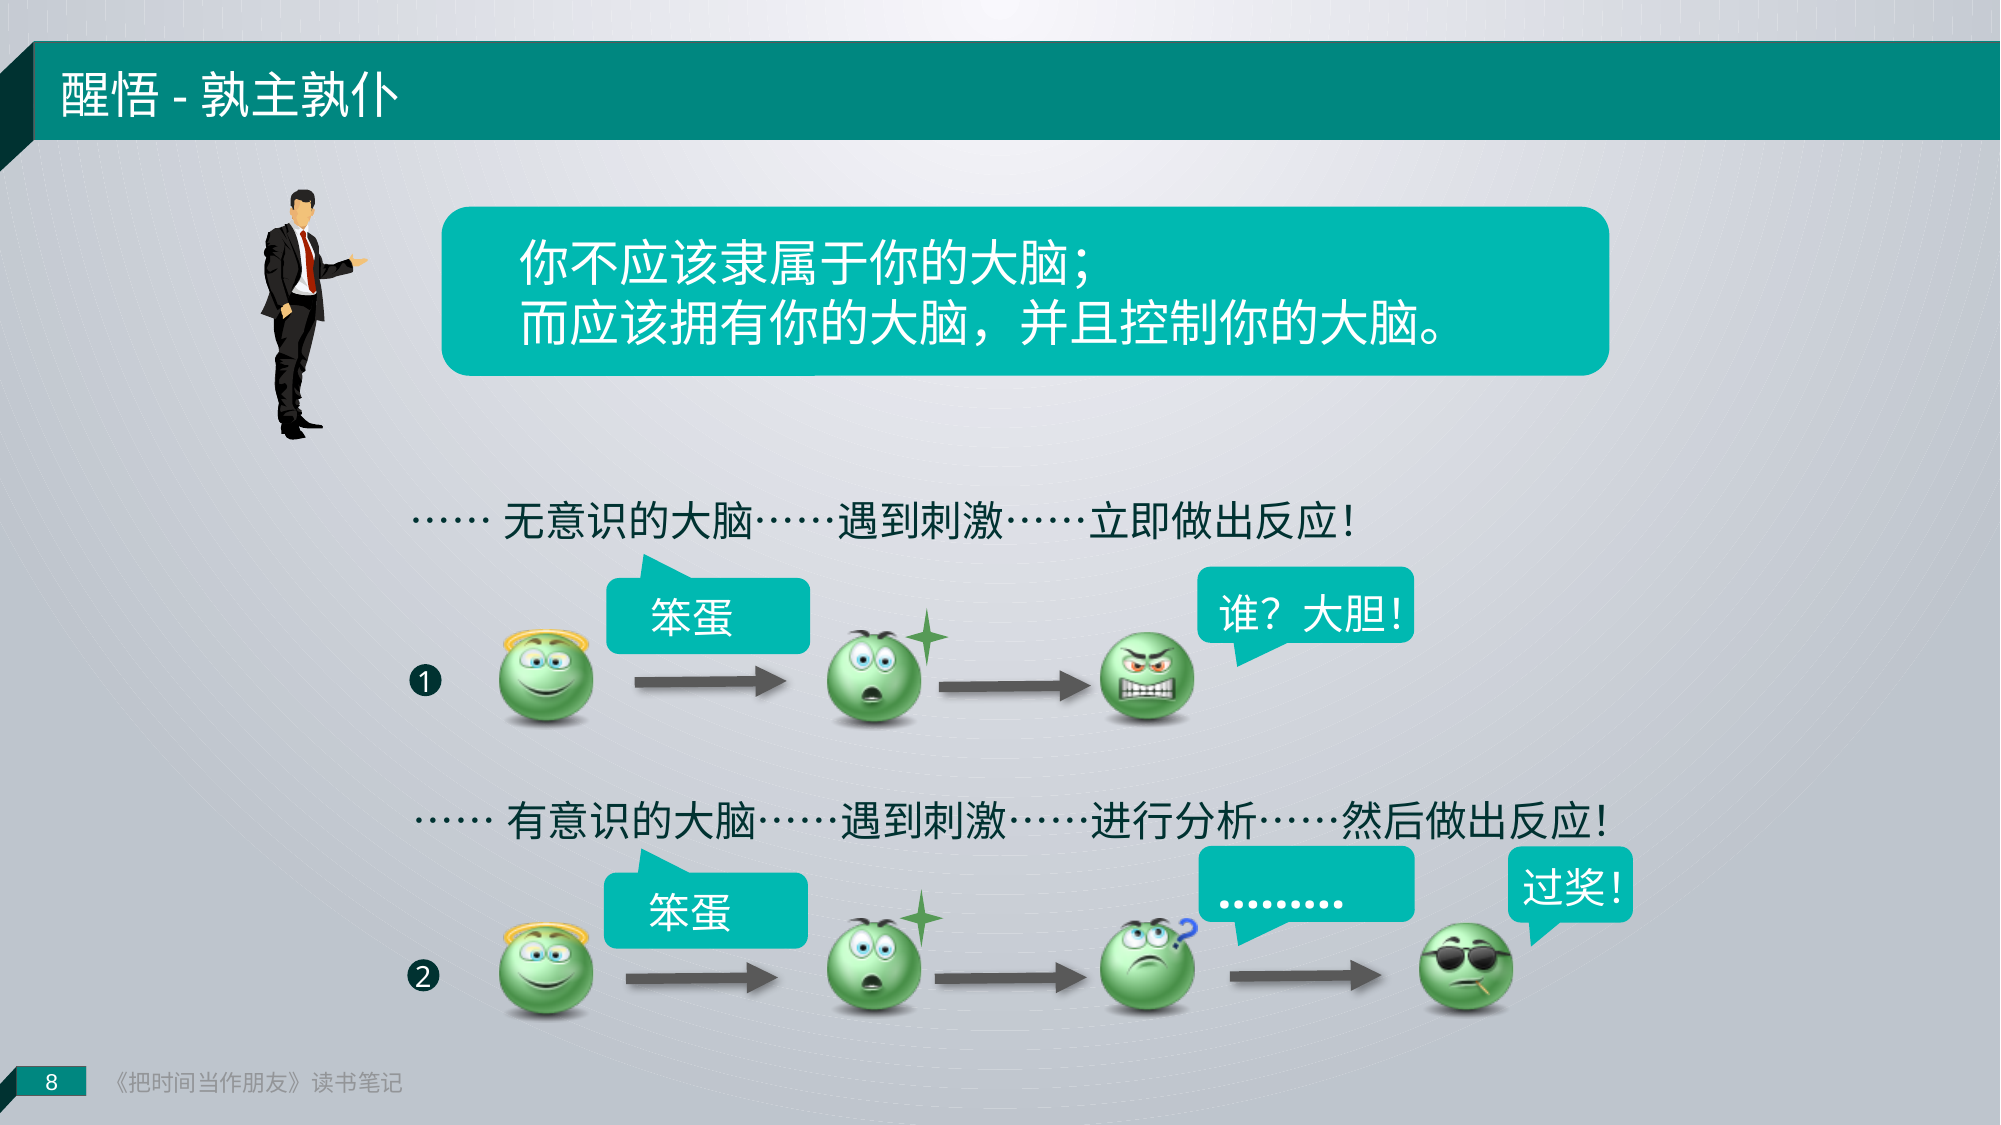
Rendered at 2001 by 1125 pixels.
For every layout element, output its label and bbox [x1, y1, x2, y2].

text_box [0, 41, 2000, 1117]
